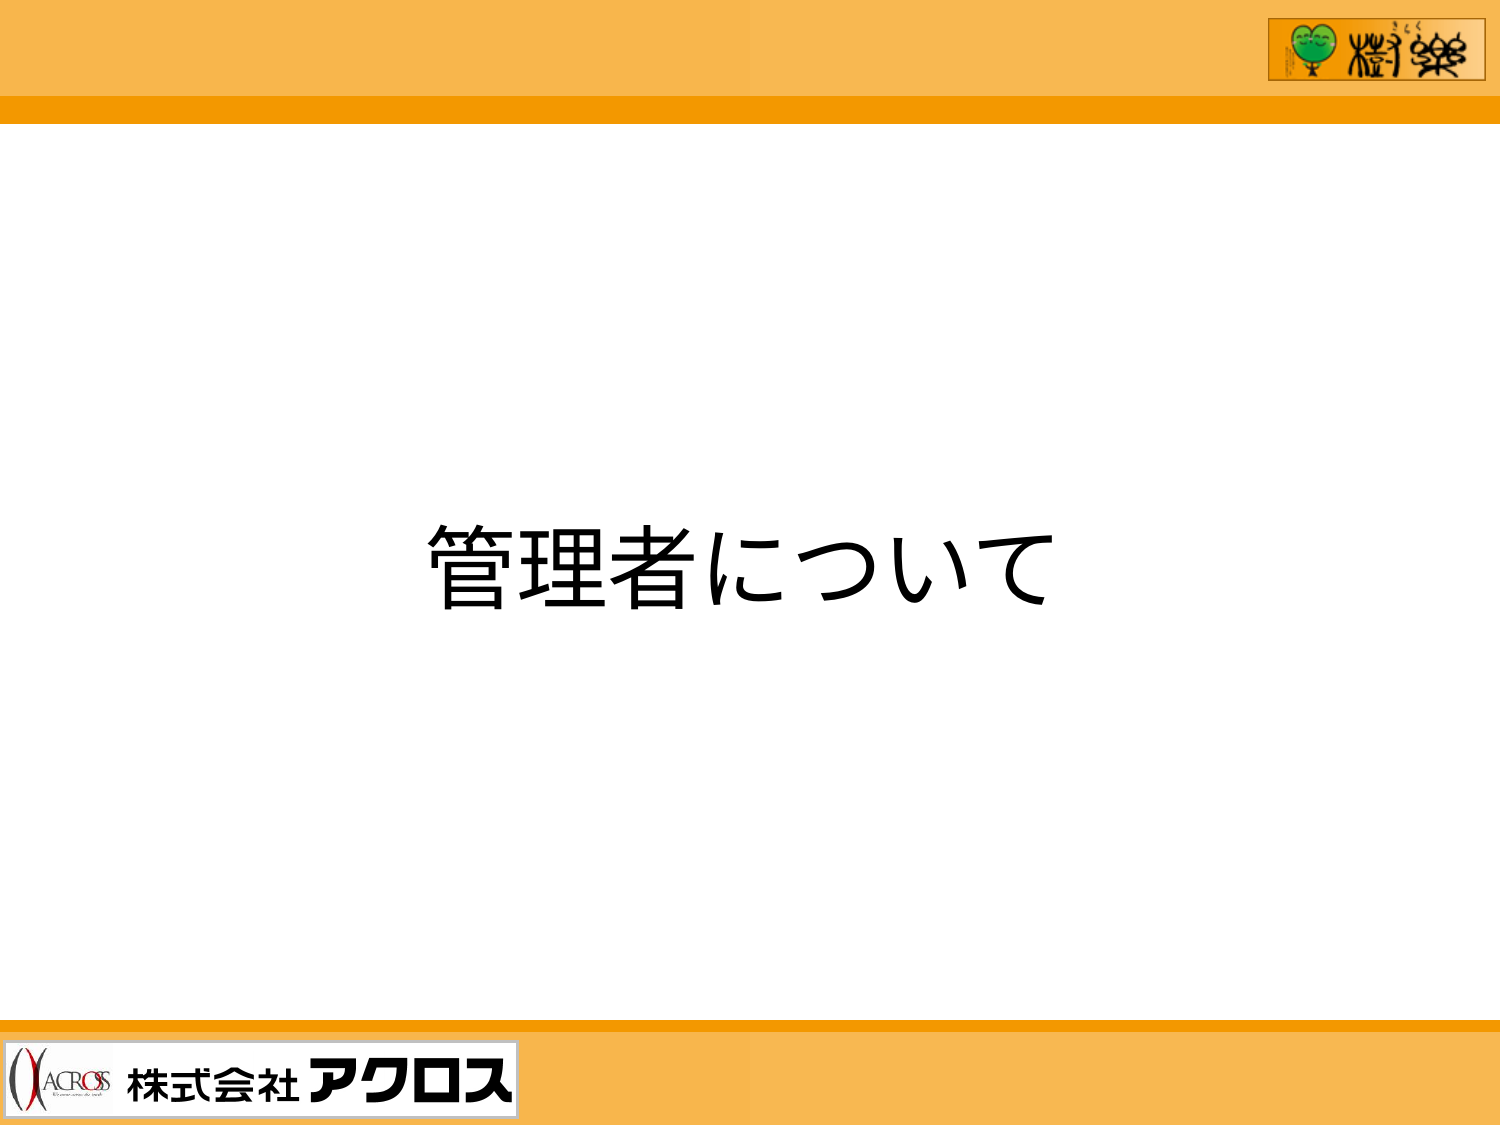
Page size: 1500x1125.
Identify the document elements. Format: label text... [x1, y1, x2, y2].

text_box 管理者について [230, 503, 1258, 629]
picture [0, 0, 1500, 124]
picture [0, 1020, 1500, 1125]
